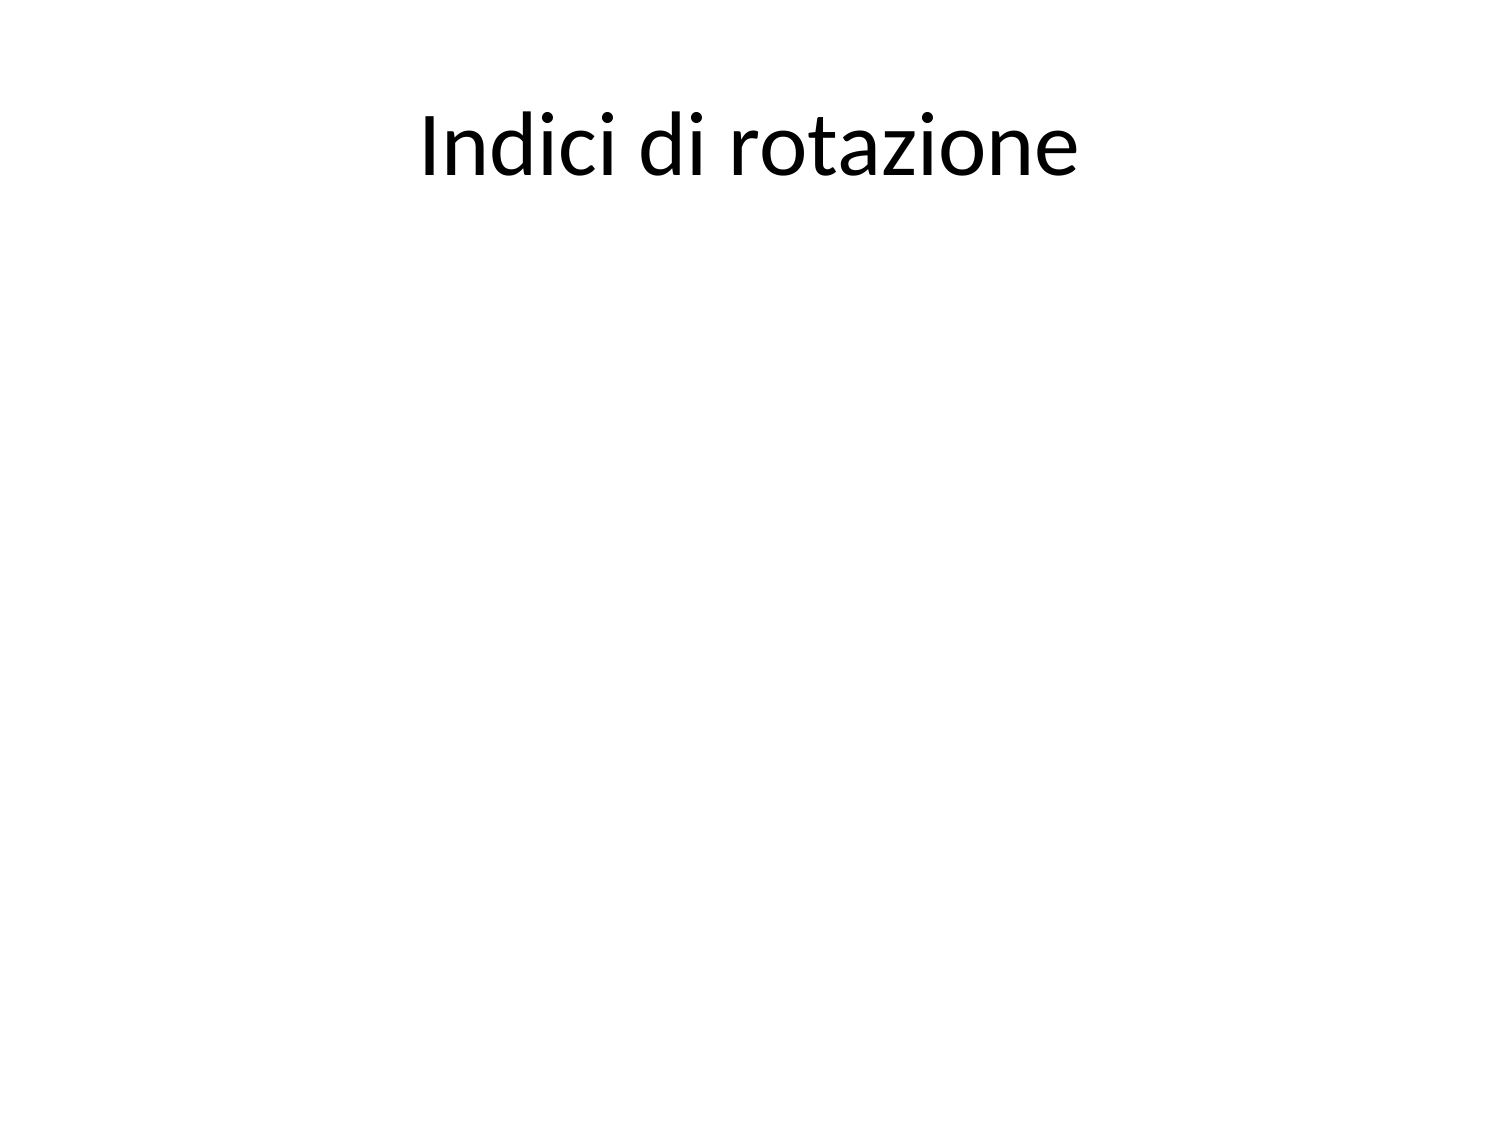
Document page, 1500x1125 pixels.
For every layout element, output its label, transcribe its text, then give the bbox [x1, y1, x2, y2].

title Indici di rotazione [75, 45, 1425, 233]
